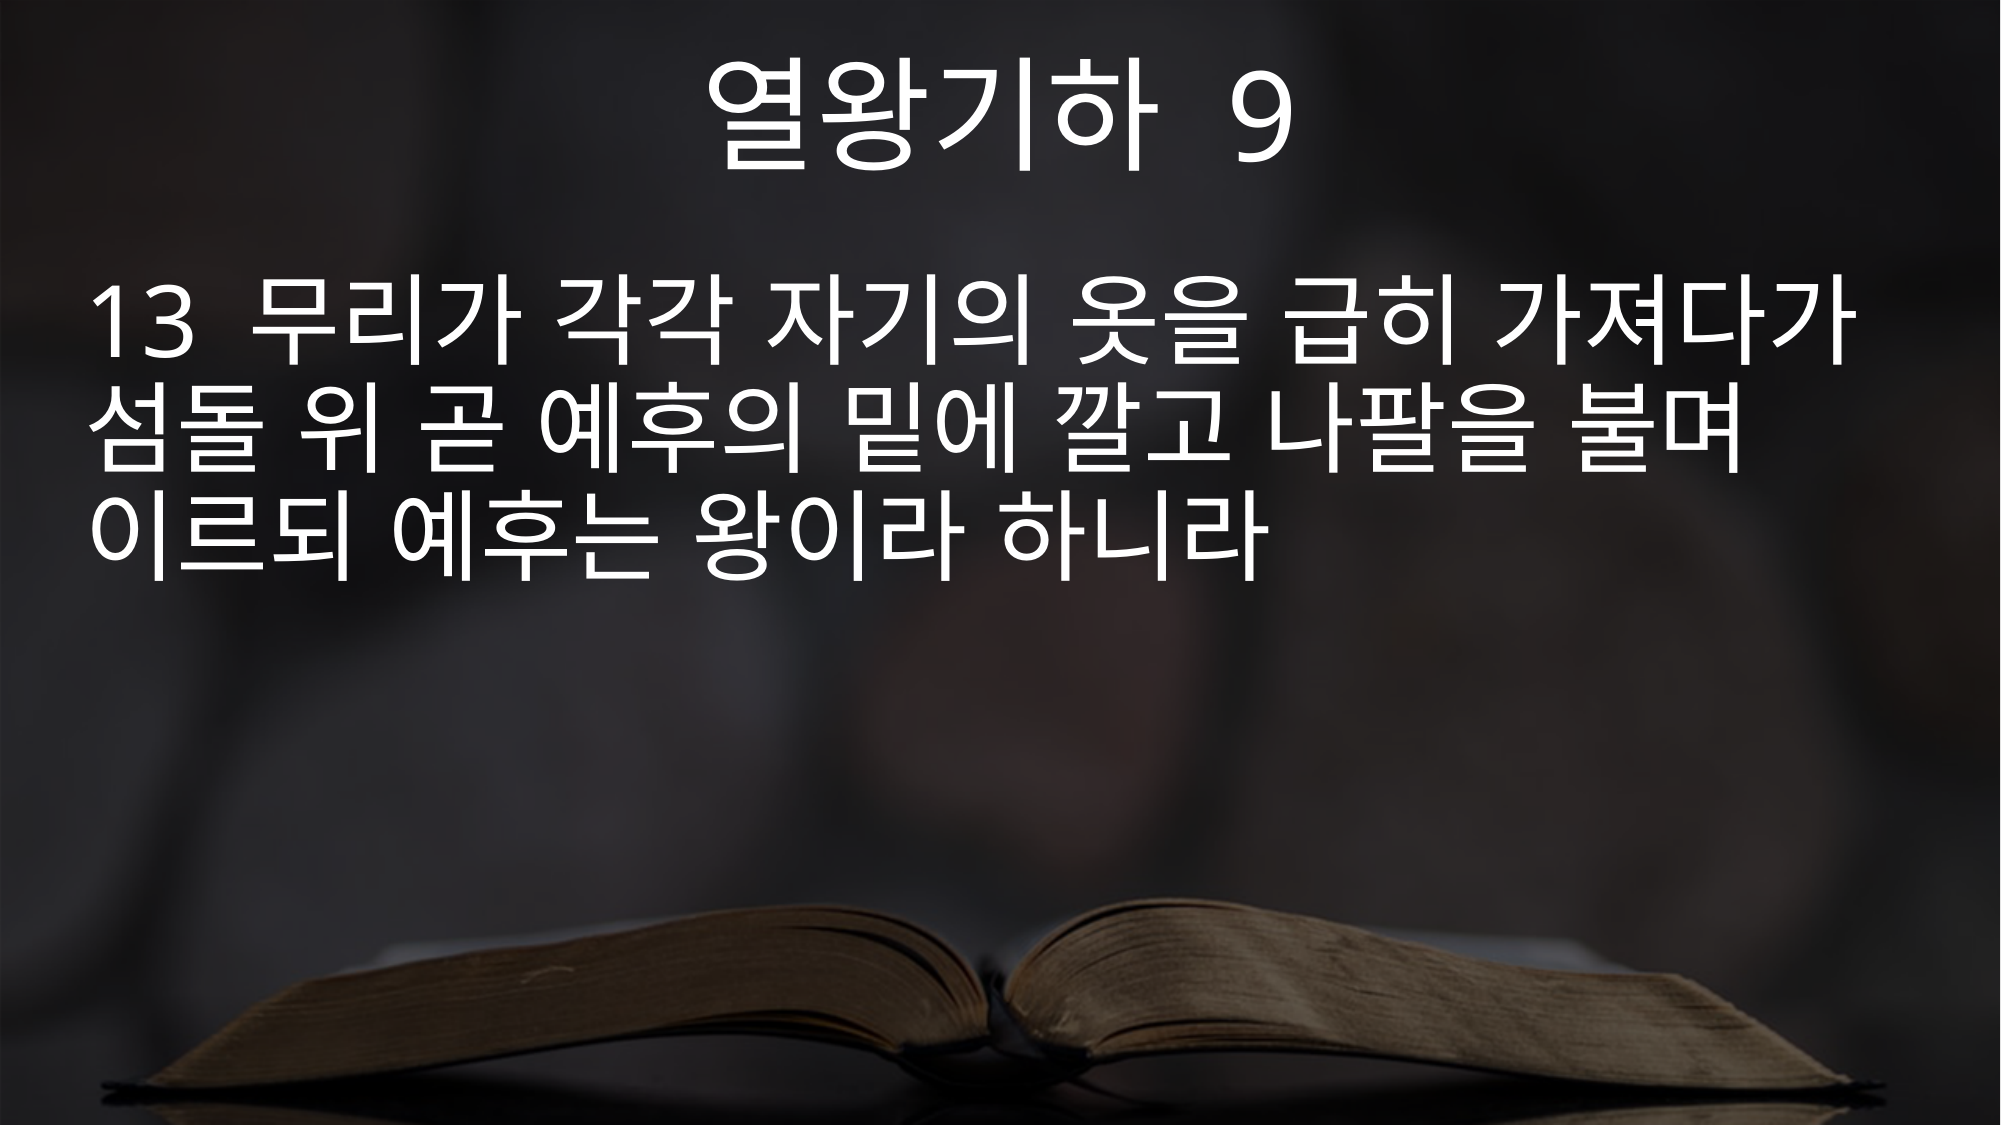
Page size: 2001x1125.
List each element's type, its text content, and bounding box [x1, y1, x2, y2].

picture [0, 0, 2001, 1125]
footer 열왕기하 9 [0, 32, 2000, 192]
list 13 무리가 각각 자기의 옷을 급히 가져다가 섬돌 위 곧 예후의 밑에 깔고 나팔을 불며 이르되 예후는 왕이라 하니라 [69, 263, 1953, 423]
